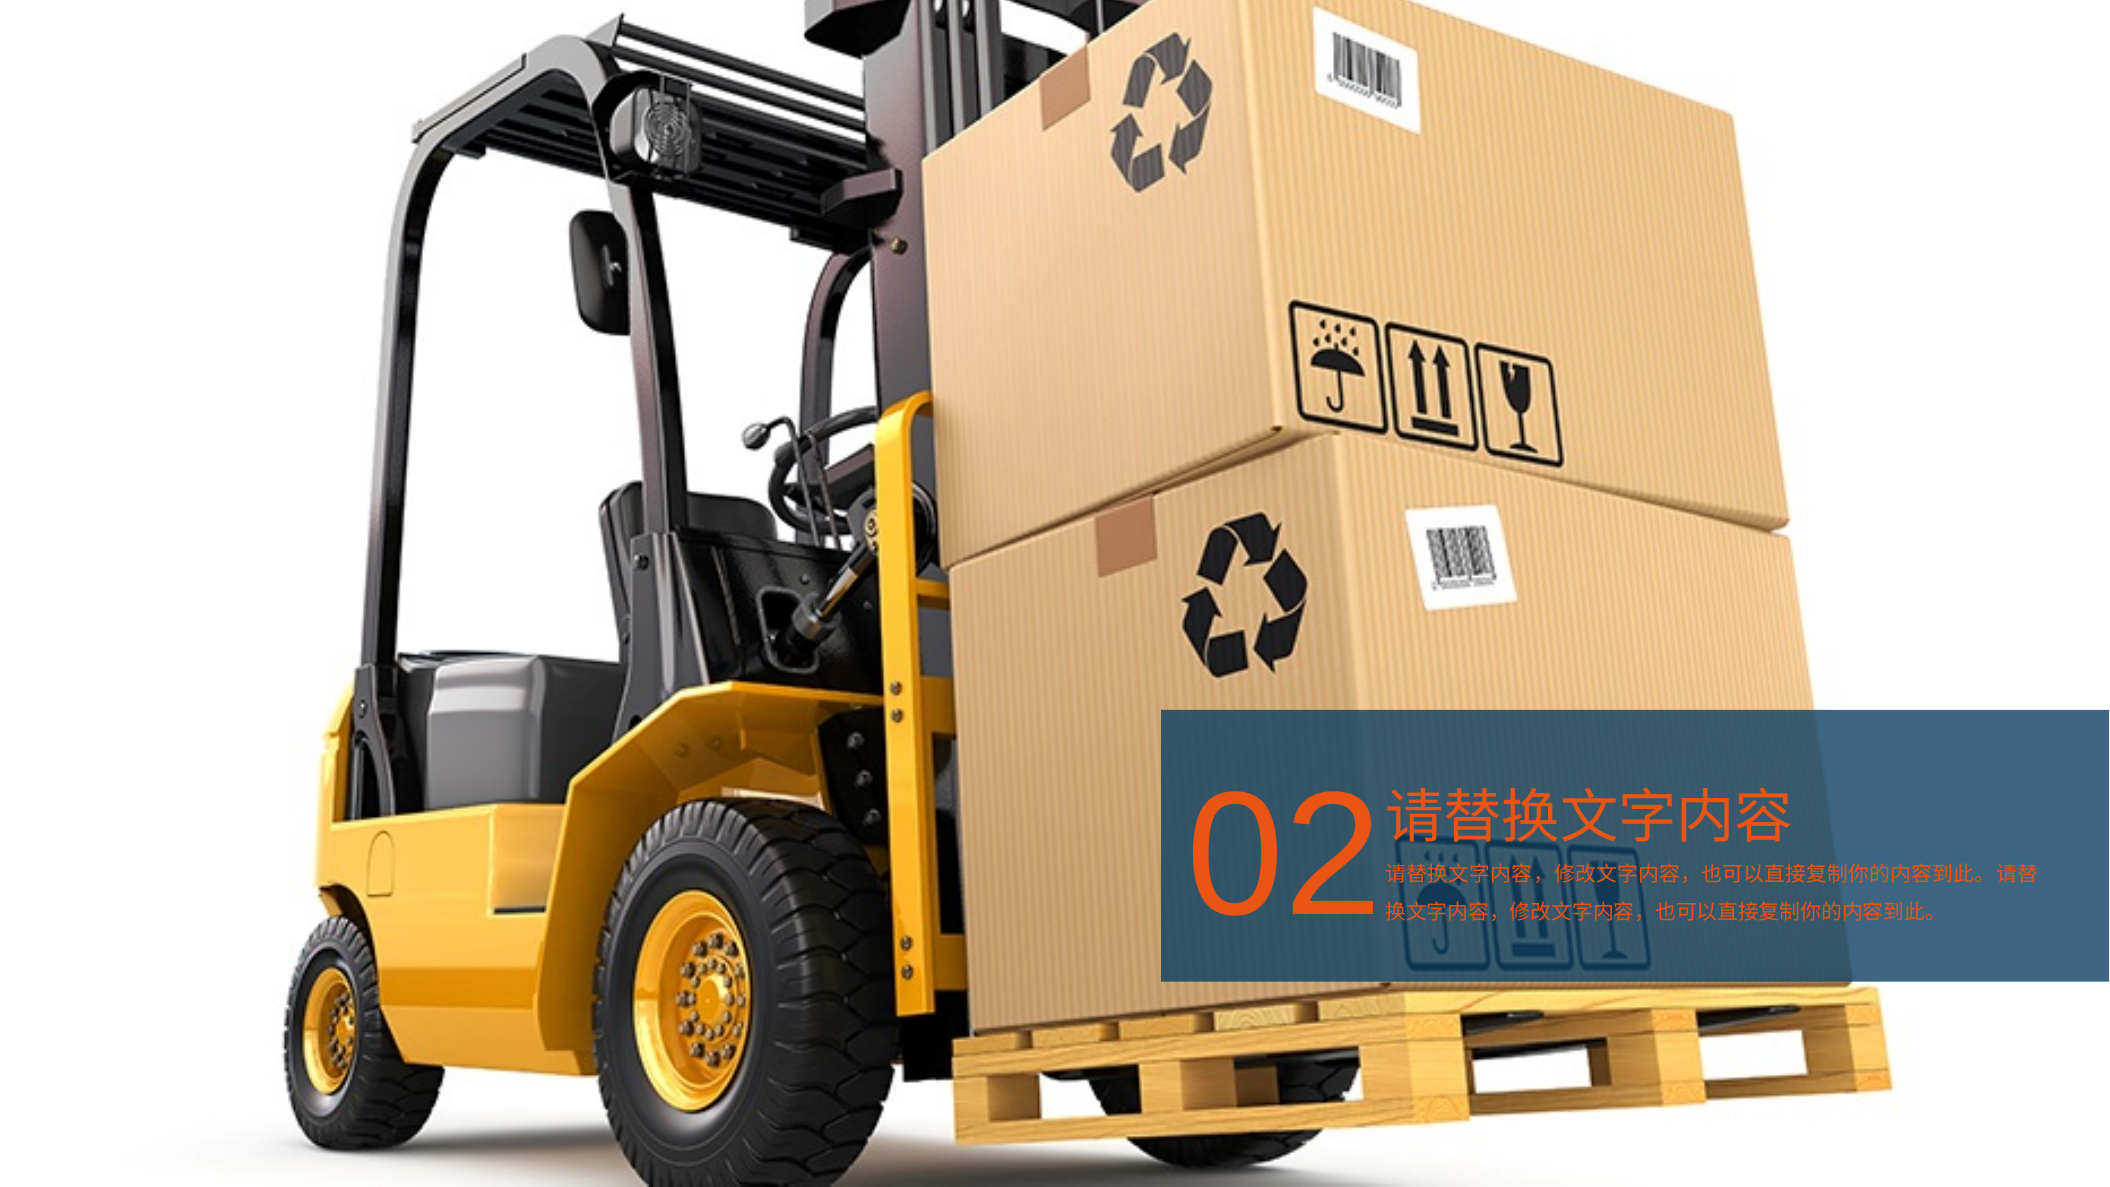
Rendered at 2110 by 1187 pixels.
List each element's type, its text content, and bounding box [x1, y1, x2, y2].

text_box 请替换文字内容，修改文字内容，也可以直接复制你的内容到此。请替换文字内容，修改文字内容，也可以直接复制你的内容到此。 [1385, 848, 2038, 924]
text_box 请替换文字内容 [1385, 757, 1854, 848]
text_box [0, 0, 2110, 1187]
text_box [1160, 709, 2110, 983]
text_box 02 [1139, 731, 1429, 957]
